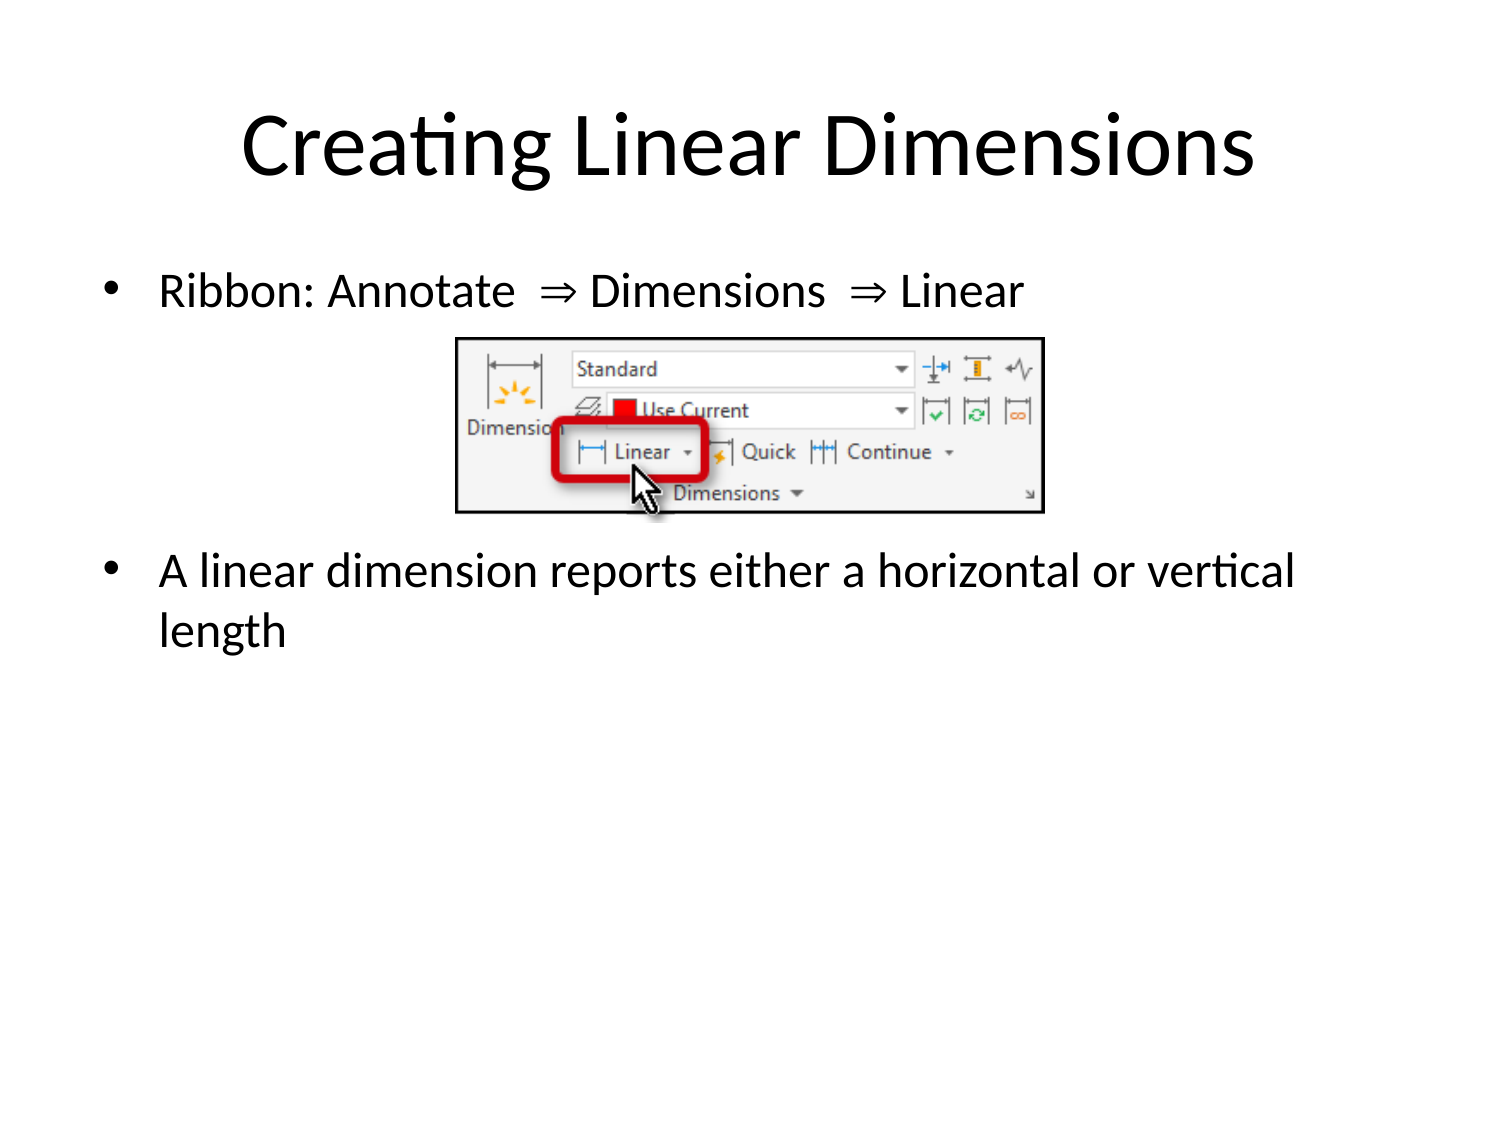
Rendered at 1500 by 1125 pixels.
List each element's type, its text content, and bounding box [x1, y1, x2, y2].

list Ribbon: Annotate  Dimensions  Linear A linear dimension reports either a horizontal or vertical length [87, 249, 1313, 950]
title Creating Linear Dimensions [75, 45, 1425, 233]
picture [454, 337, 1045, 524]
